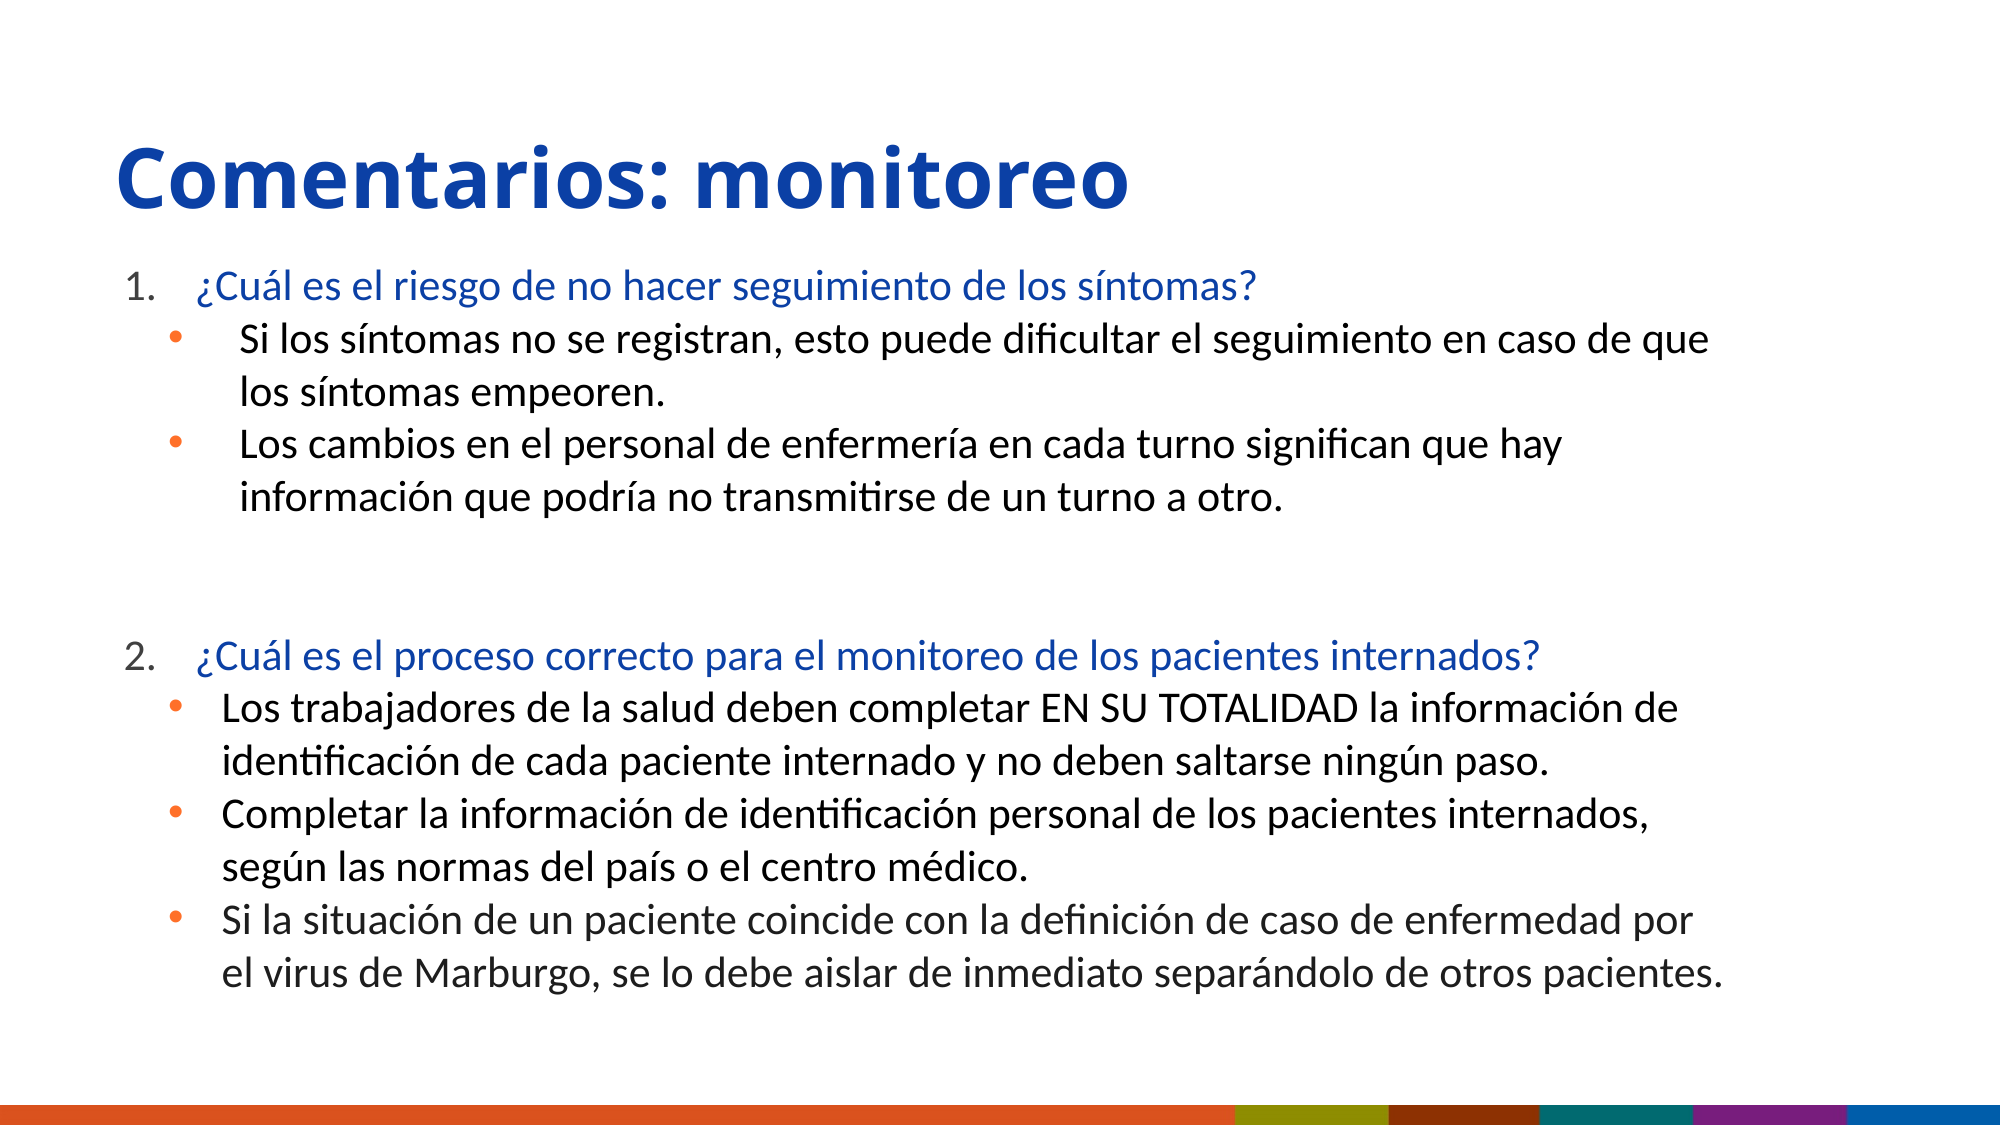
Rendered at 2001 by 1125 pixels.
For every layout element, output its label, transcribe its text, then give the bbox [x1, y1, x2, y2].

title Comentarios: monitoreo [99, 45, 1900, 233]
picture [0, 1105, 2000, 1125]
text_box ¿Cuál es el riesgo de no hacer seguimiento de los síntomas? Si los síntomas no se registran, esto puede dificultar el seguimiento en caso de que los síntomas empeoren. Los cambios en el personal de enfermería en cada turno significan que hay información que podría no transmitirse de un turno a otro. ¿Cuál es el proceso correcto para el monitoreo de los pacientes internados? Los trabajadores de la salud deben completar EN SU TOTALIDAD la información de identificación de cada paciente internado y no deben saltarse ningún paso. Completar la información de identificación personal de los pacientes internados, según las normas del país o el centro médico. Si la situación de un paciente coincide con la definición de caso de enfermedad por el virus de Marburgo, se lo debe aislar de inmediato separándolo de otros pacientes. [99, 249, 1743, 1054]
